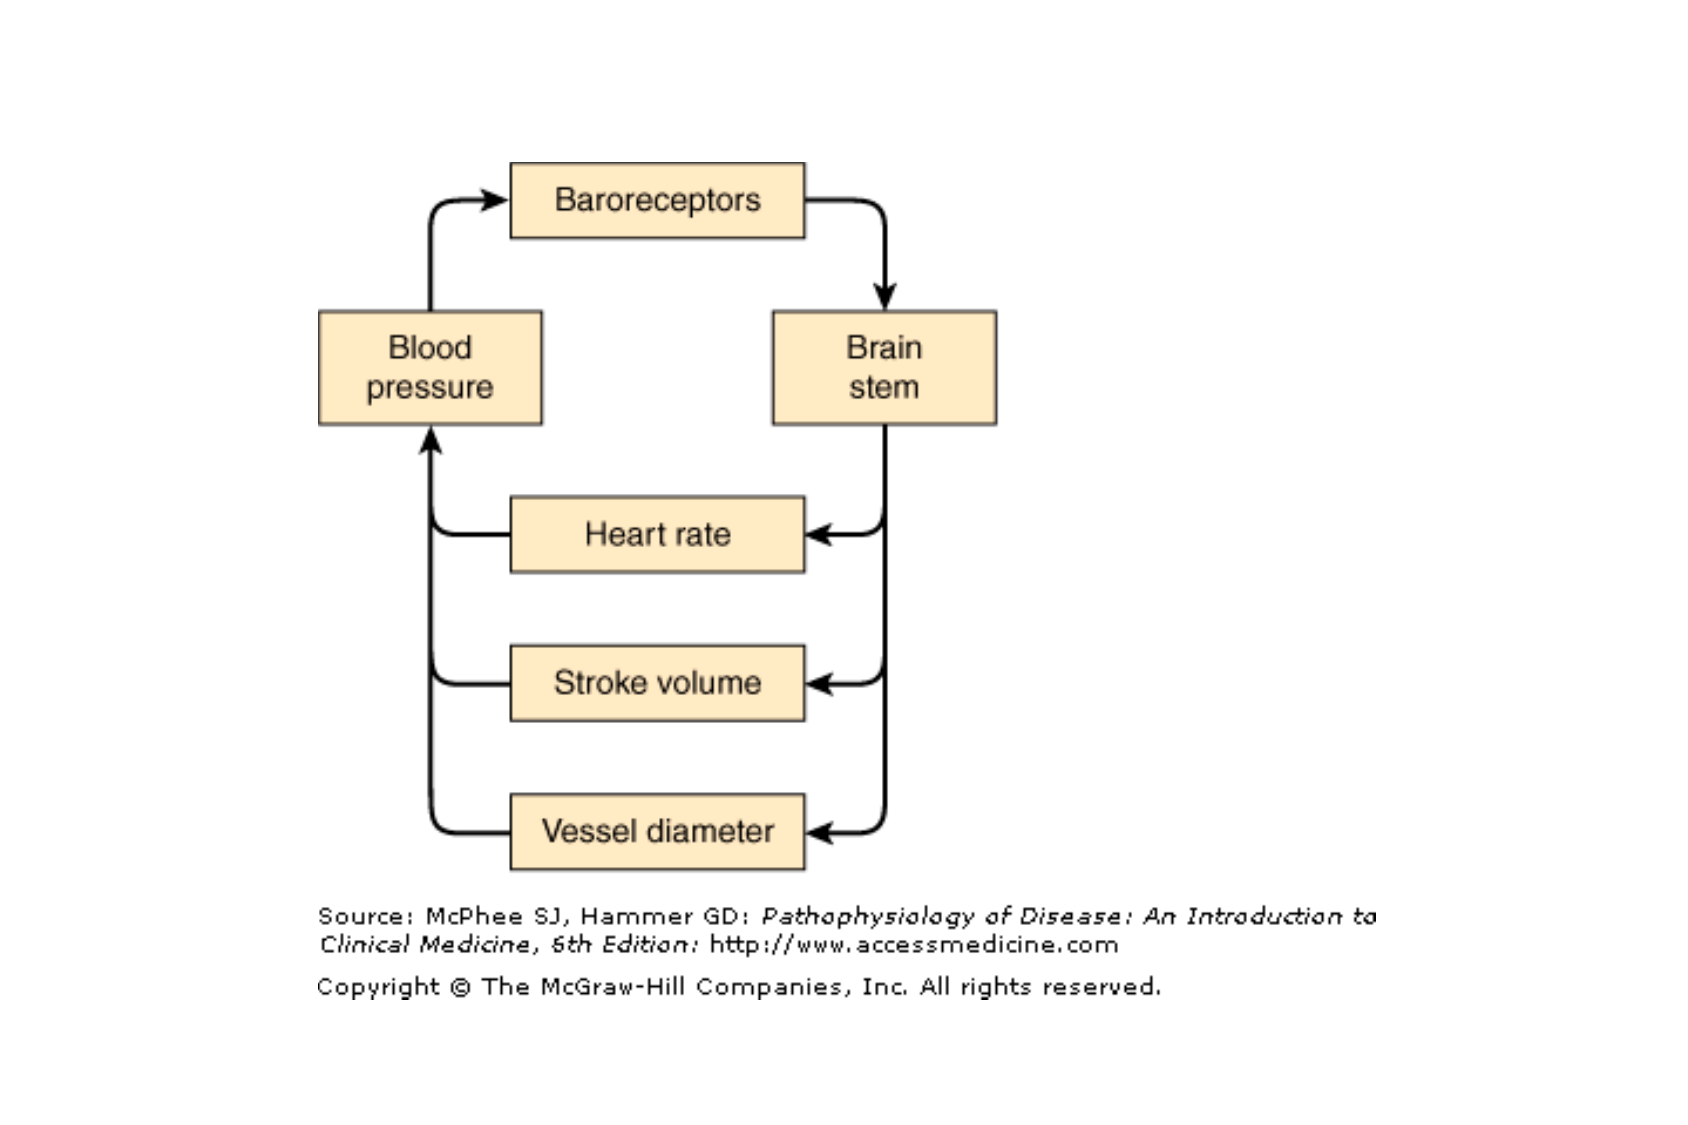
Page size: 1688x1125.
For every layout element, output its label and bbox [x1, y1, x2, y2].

picture [318, 162, 1377, 1000]
